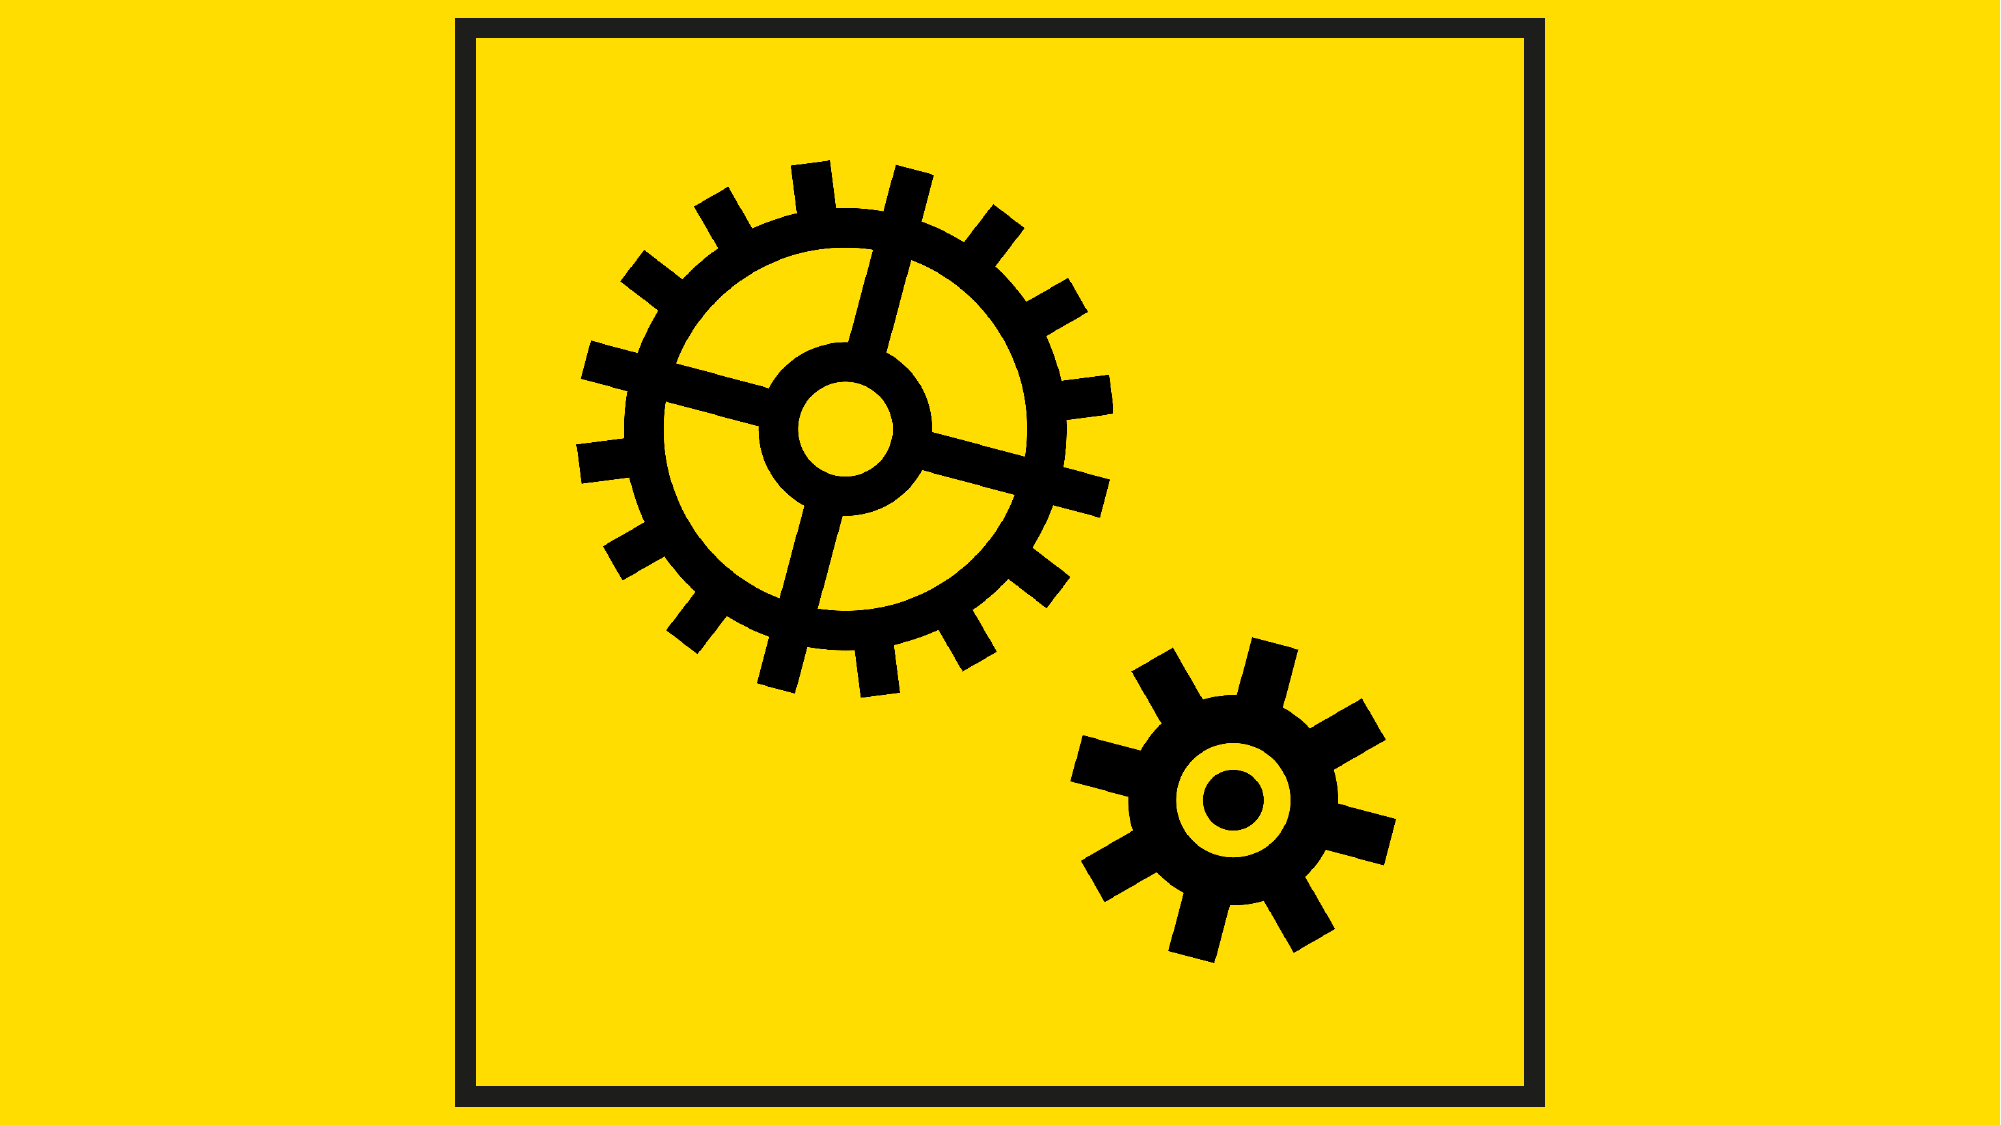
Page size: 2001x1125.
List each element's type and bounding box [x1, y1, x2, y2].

text_box [465, 27, 1535, 1098]
picture [576, 160, 1396, 963]
